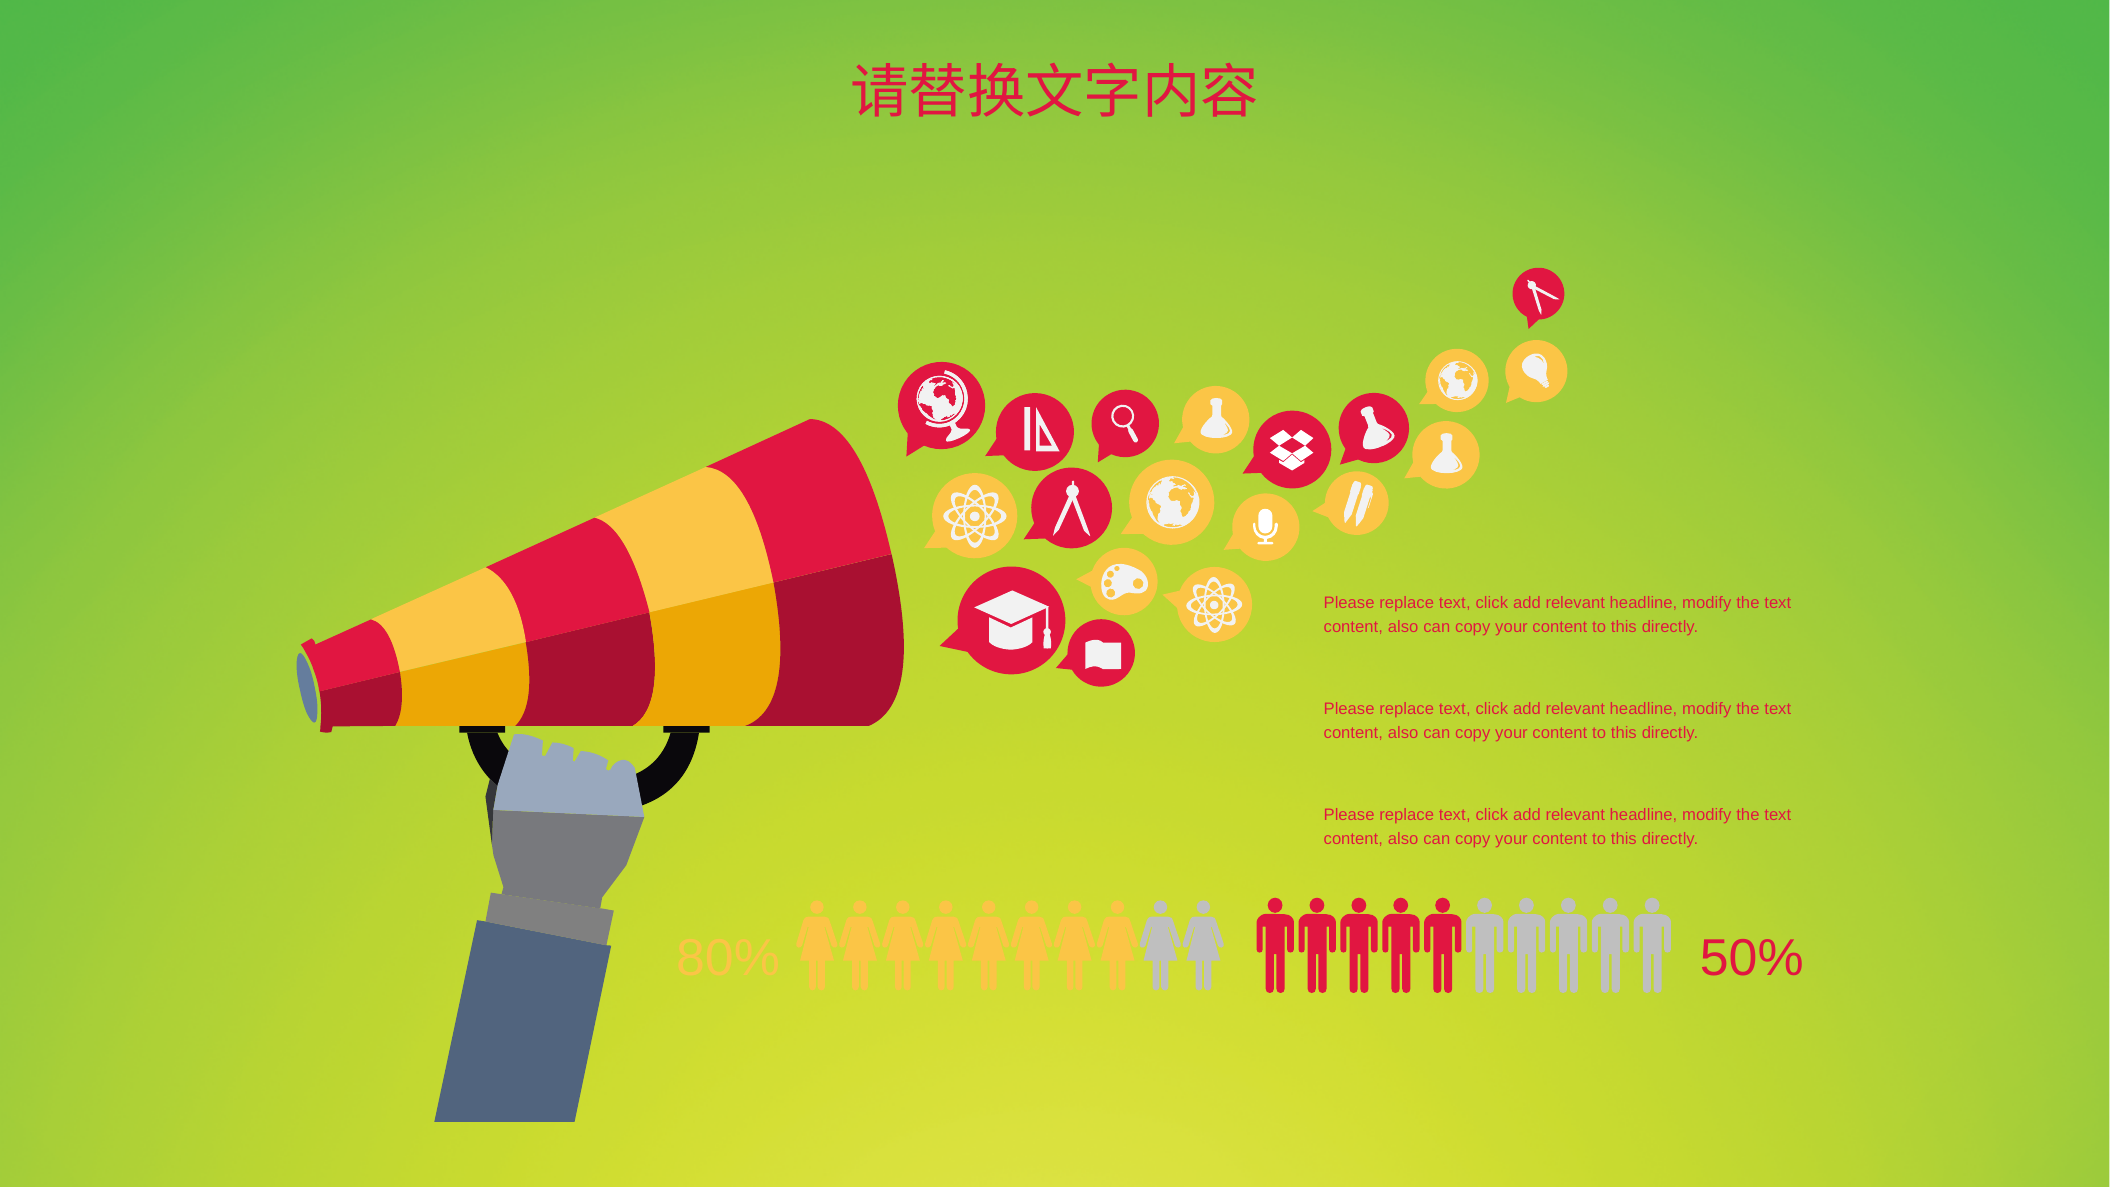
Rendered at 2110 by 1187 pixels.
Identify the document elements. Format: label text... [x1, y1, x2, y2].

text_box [1256, 897, 1671, 994]
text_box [296, 419, 914, 1122]
text_box 50% [1699, 911, 1805, 986]
text_box Please replace text, click add relevant headline, modify the text content, also can copy your content to this directly. [1569, 587, 1826, 636]
text_box Please replace text, click add relevant headline, modify the text content, also can copy your content to this directly. [1323, 799, 1826, 848]
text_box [795, 900, 1225, 991]
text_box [884, 267, 1569, 687]
text_box 请替换文字内容 [820, 32, 1289, 124]
picture [0, 0, 2110, 1187]
text_box Please replace text, click add relevant headline, modify the text content, also can copy your content to this directly. [1323, 693, 1826, 742]
